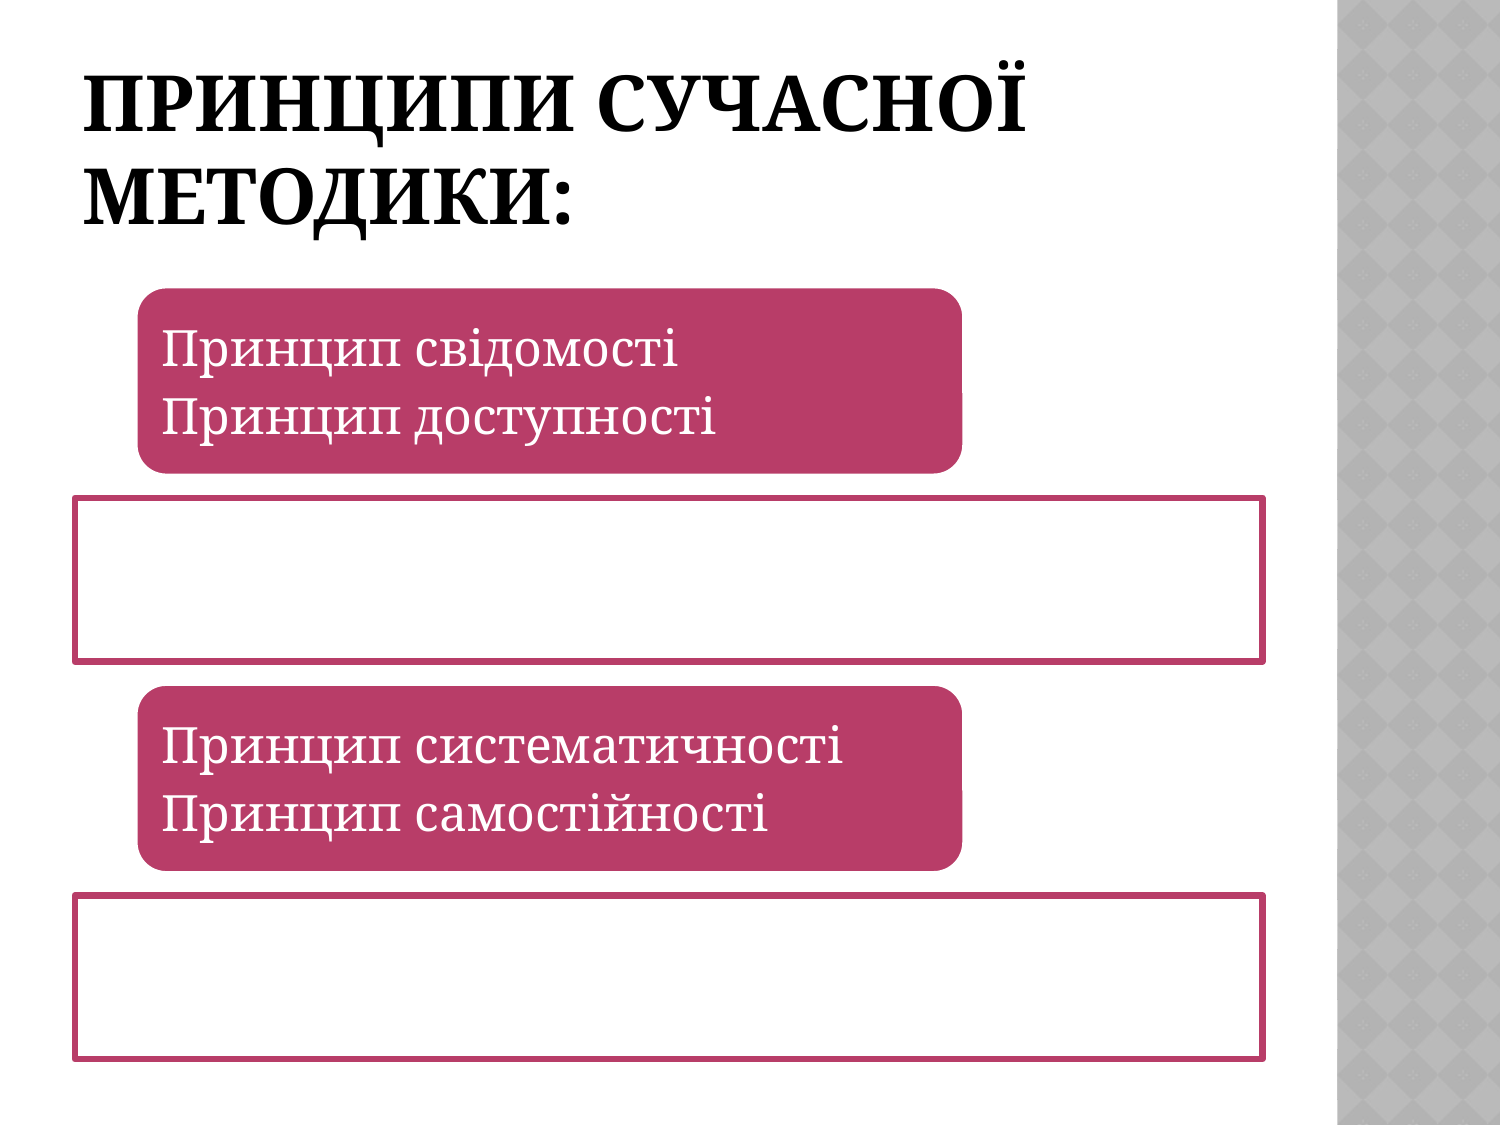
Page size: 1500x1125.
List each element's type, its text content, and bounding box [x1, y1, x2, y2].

title Принципи сучасної методики: [75, 52, 1263, 240]
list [74, 263, 1263, 1060]
